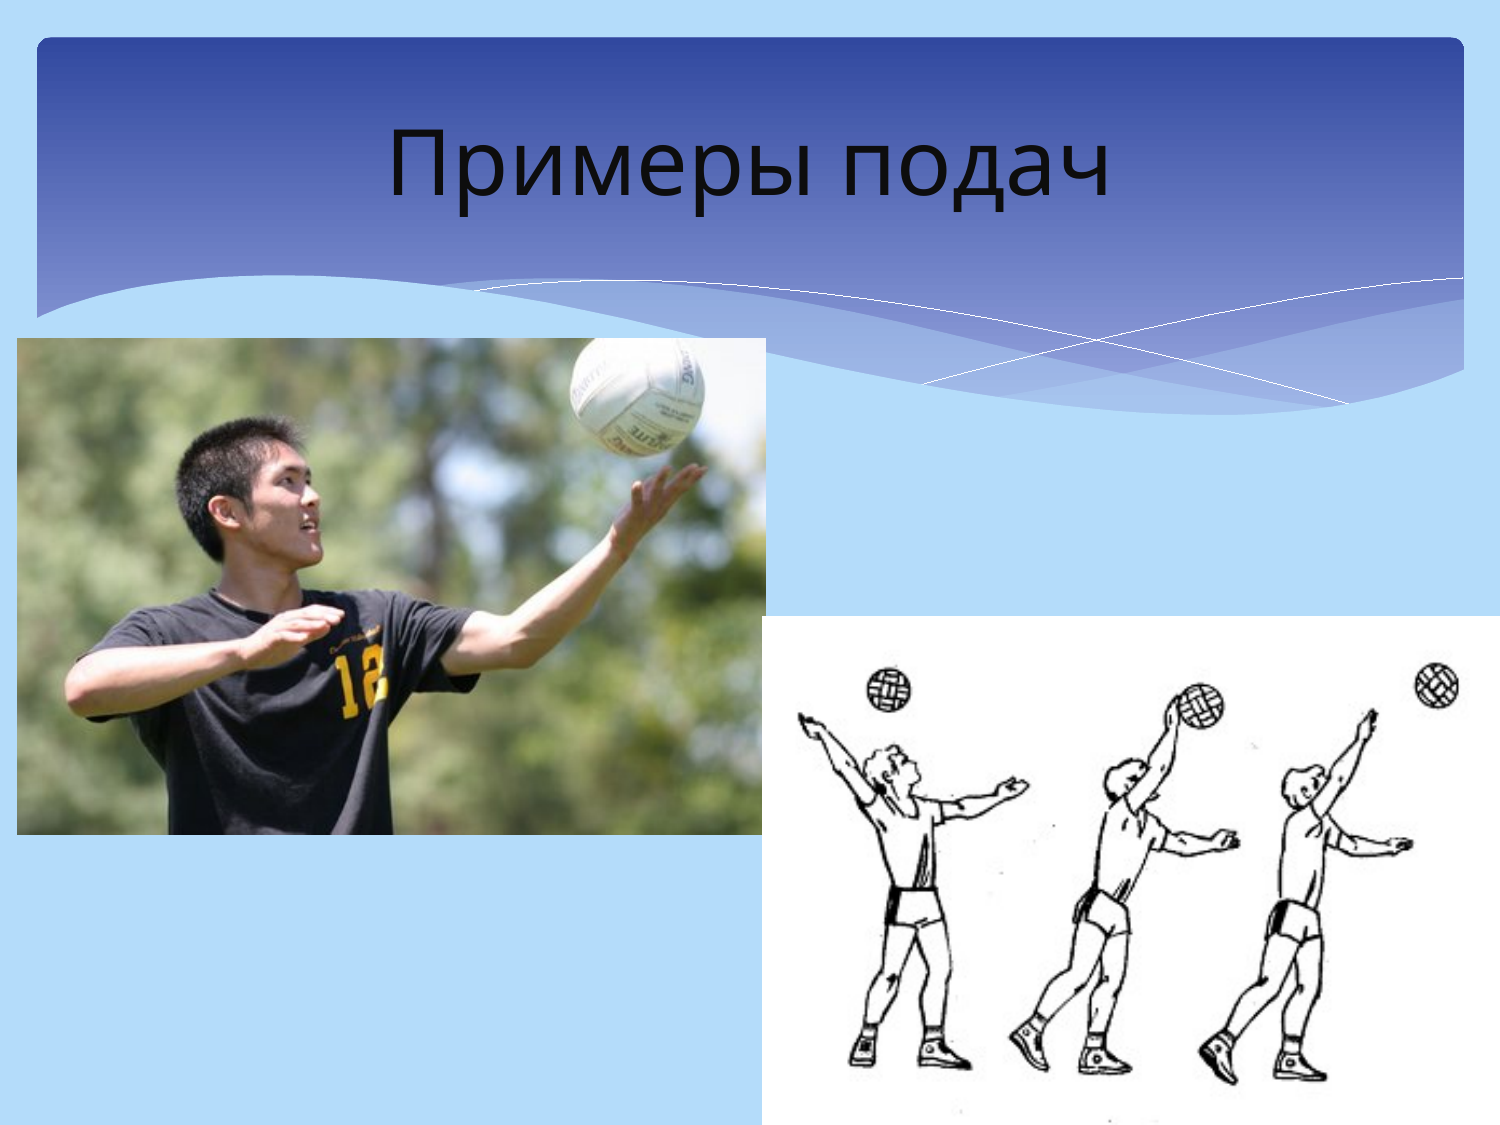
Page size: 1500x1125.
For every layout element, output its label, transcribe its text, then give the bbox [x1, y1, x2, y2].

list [17, 337, 766, 836]
picture [762, 616, 1500, 1125]
title Примеры подач [75, 55, 1425, 261]
